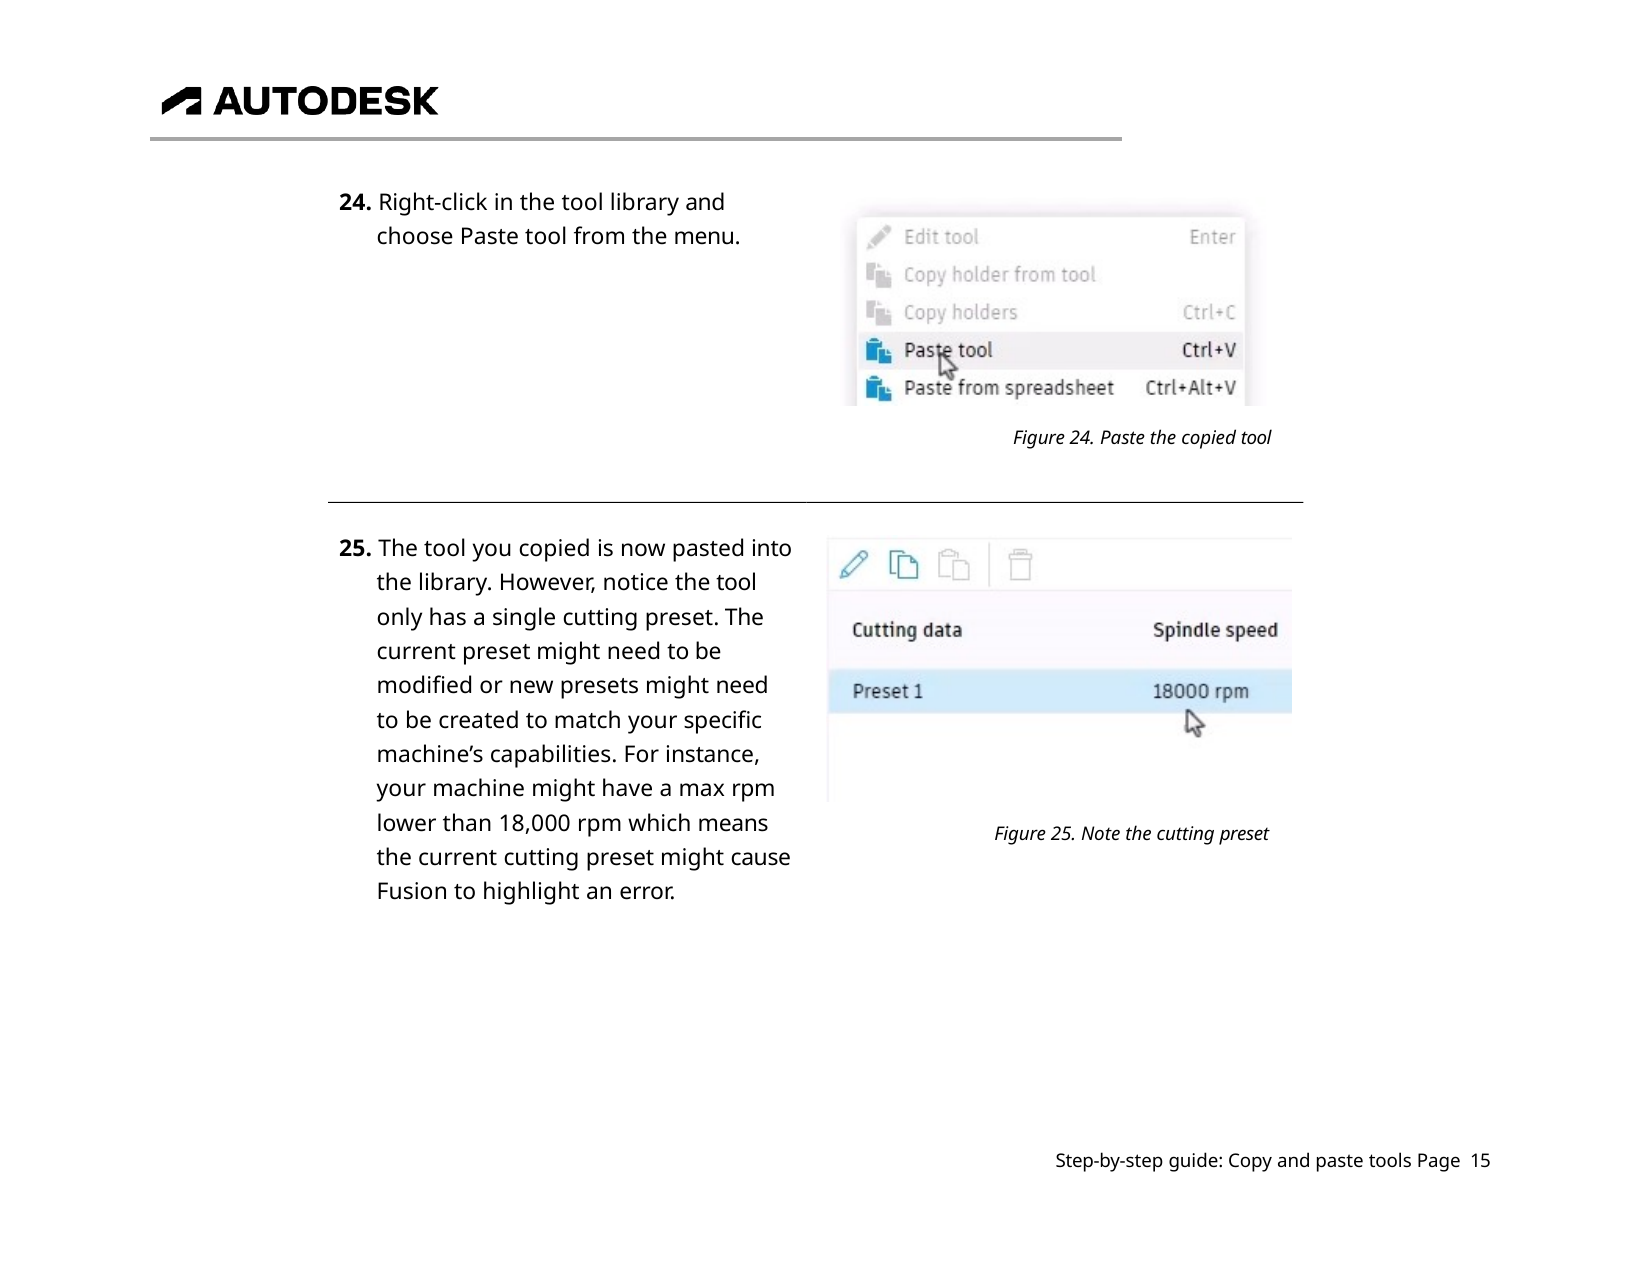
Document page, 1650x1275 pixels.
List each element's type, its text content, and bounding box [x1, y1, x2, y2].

slide_number Step-by-step guide: Copy and paste tools Page 10 [1053, 1145, 1509, 1275]
text_box Figure 24. Paste the copied tool [1011, 423, 1294, 448]
picture [839, 197, 1267, 406]
picture [825, 535, 1292, 802]
text_box 25. The tool you copied is now pasted into the library. However, notice the tool only has a single cutting preset. The current preset might need to be modified or new presets might need to be created to match your specific machine’s capabilities. For instance, your machine might have a max rpm lower than 18,000 rpm which means the current cutting preset might cause Fusion to highlight an error. [337, 524, 796, 905]
text_box Figure 25. Note the cutting preset [992, 819, 1295, 845]
text_box 24. Right-click in the tool library and choose Paste tool from the menu. [337, 178, 743, 250]
picture [161, 86, 439, 115]
